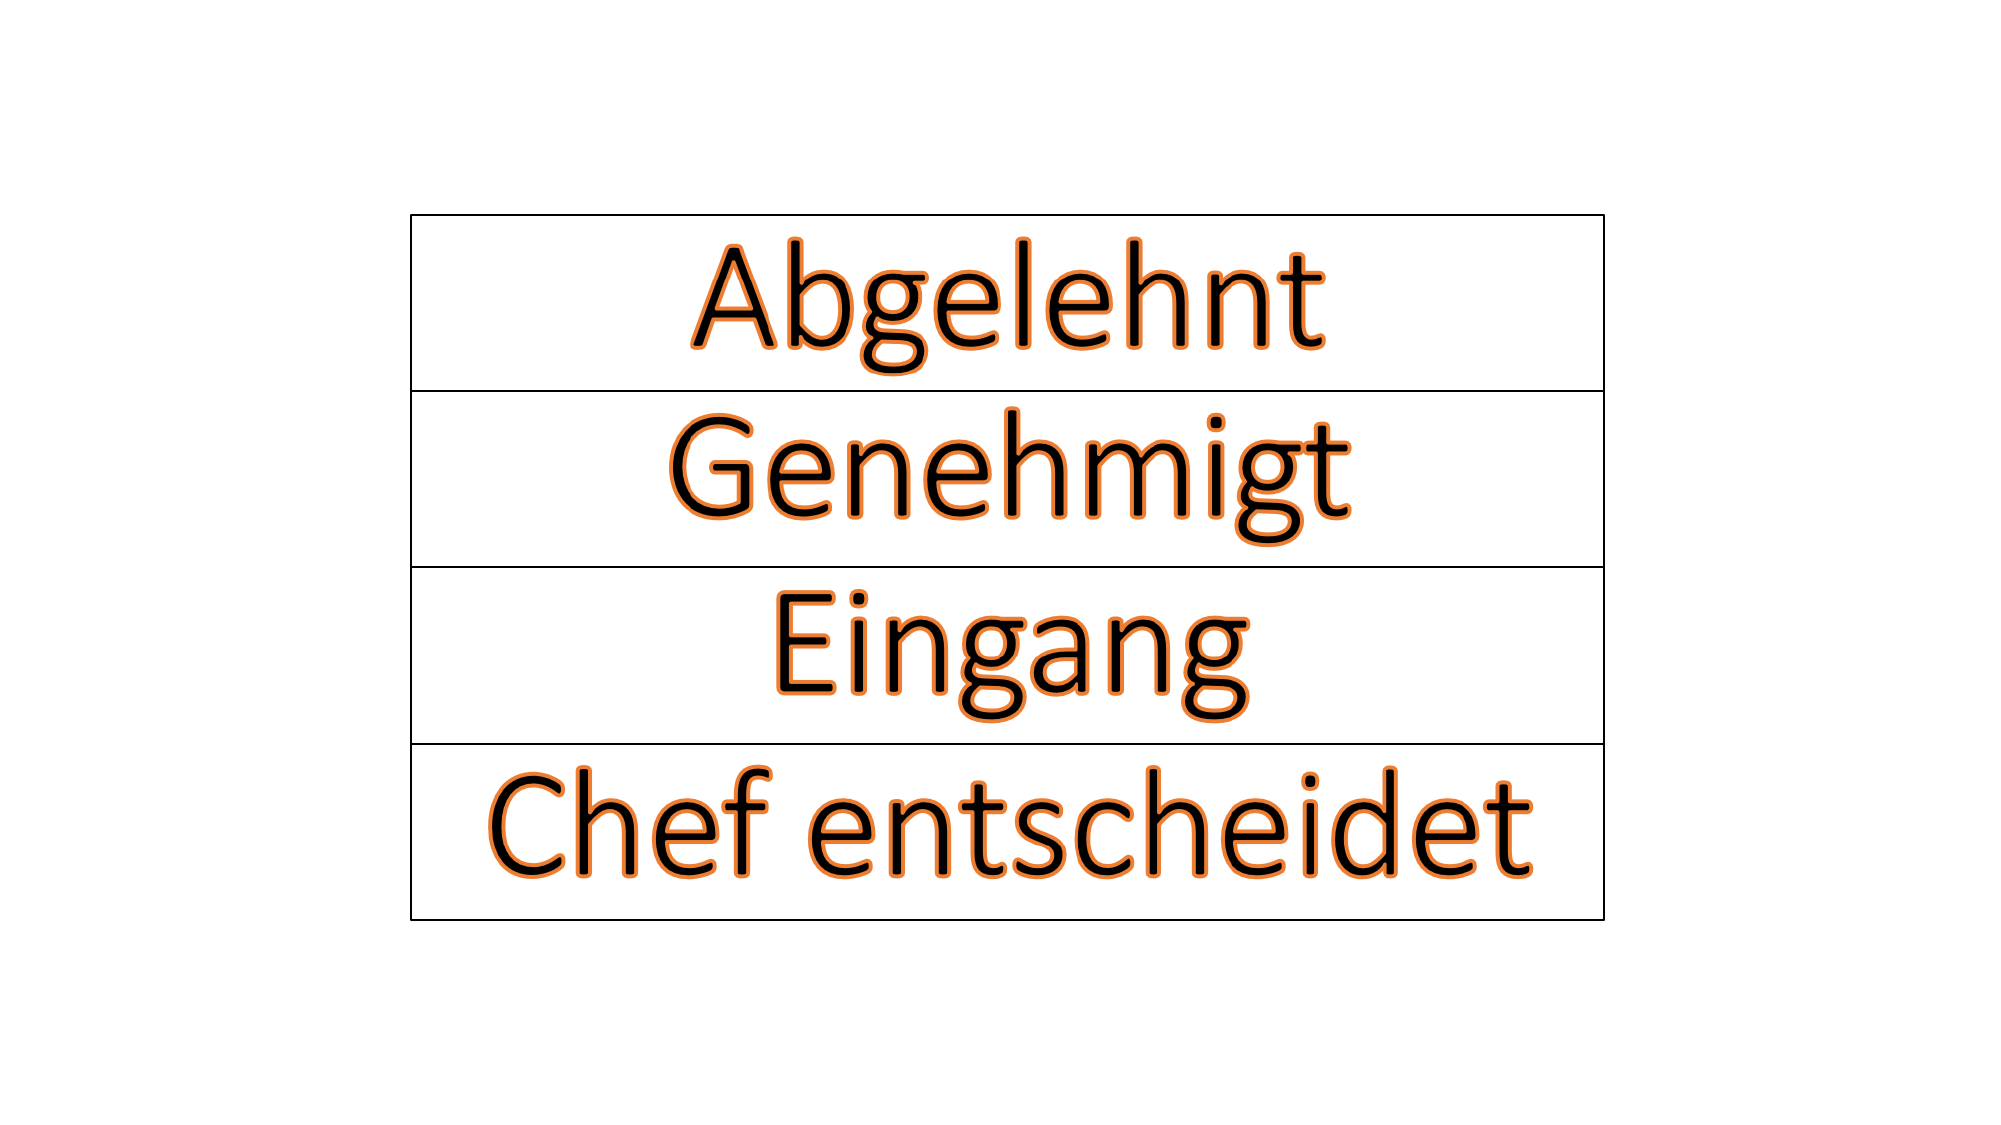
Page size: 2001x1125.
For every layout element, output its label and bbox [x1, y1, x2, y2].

picture [381, 185, 1618, 940]
